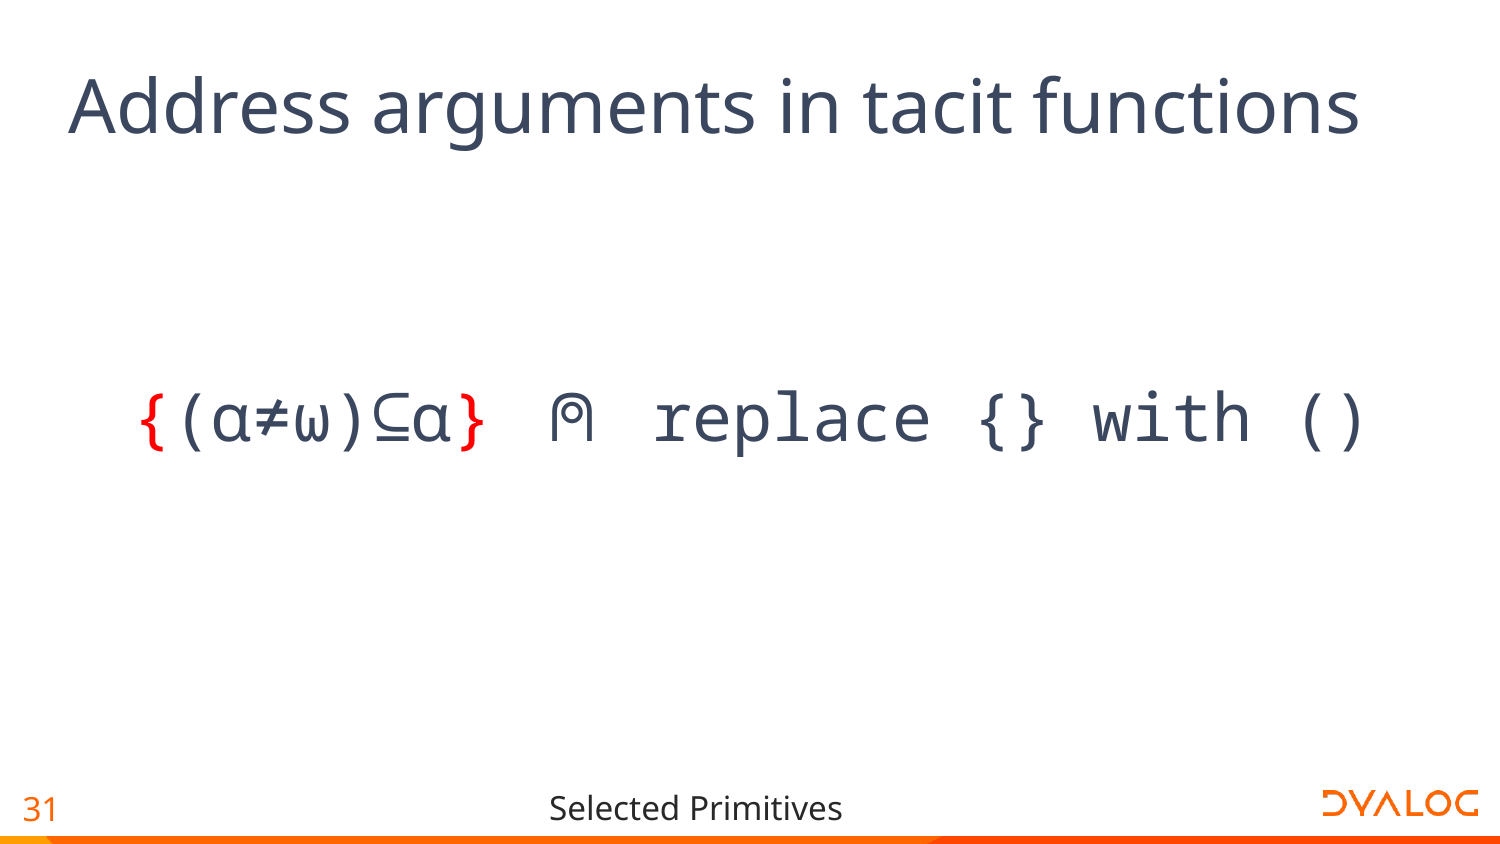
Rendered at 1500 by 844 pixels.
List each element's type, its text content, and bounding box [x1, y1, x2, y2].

list {(⍺≠⍵)⊆⍺} ⍝ replace {} with () [53, 207, 1453, 740]
title Address arguments in tacit functions [53, 43, 1453, 157]
picture [0, 836, 1500, 844]
picture [1323, 790, 1478, 816]
